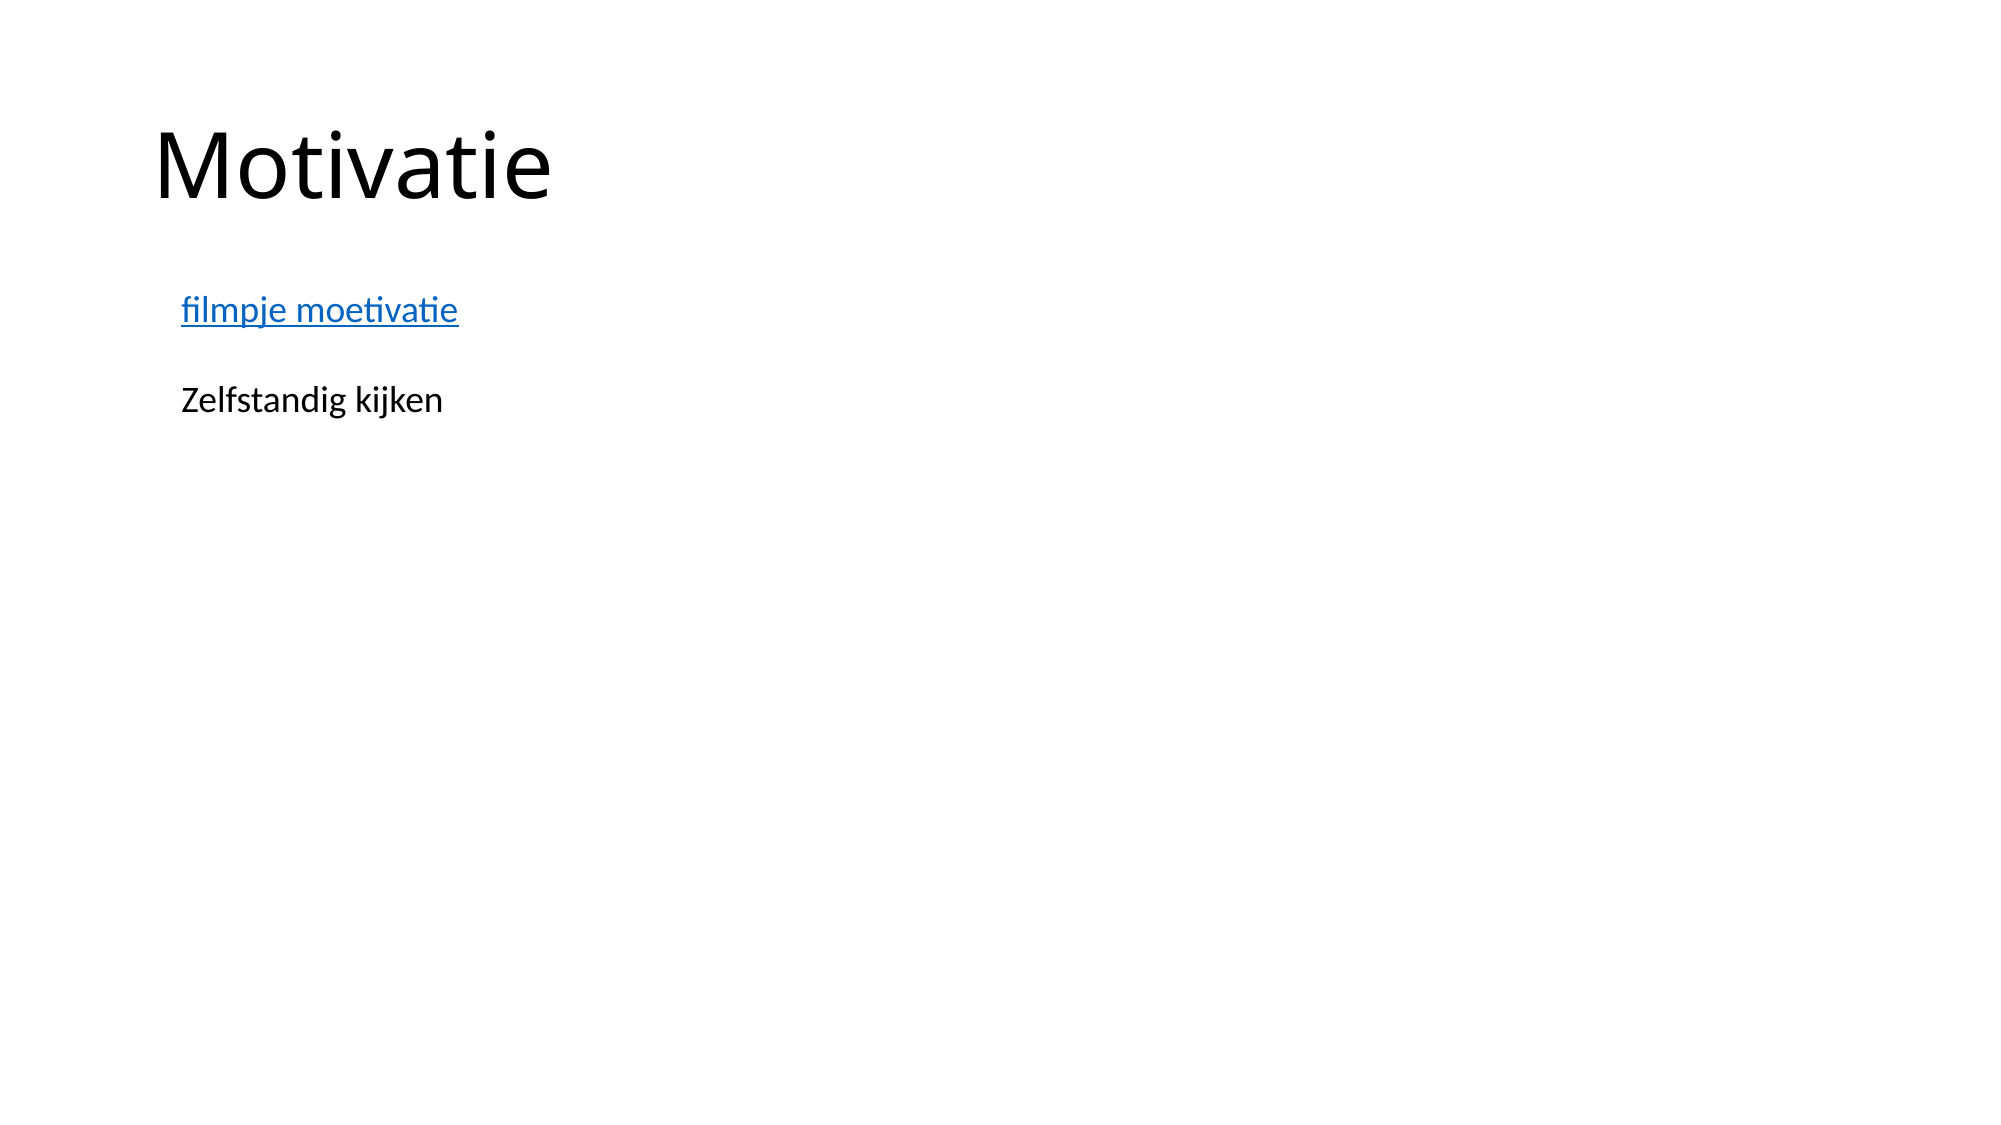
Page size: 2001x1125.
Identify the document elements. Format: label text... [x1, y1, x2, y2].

title Motivatie [137, 59, 1863, 278]
text_box filmpje moetivatie Zelfstandig kijken [166, 277, 1767, 427]
